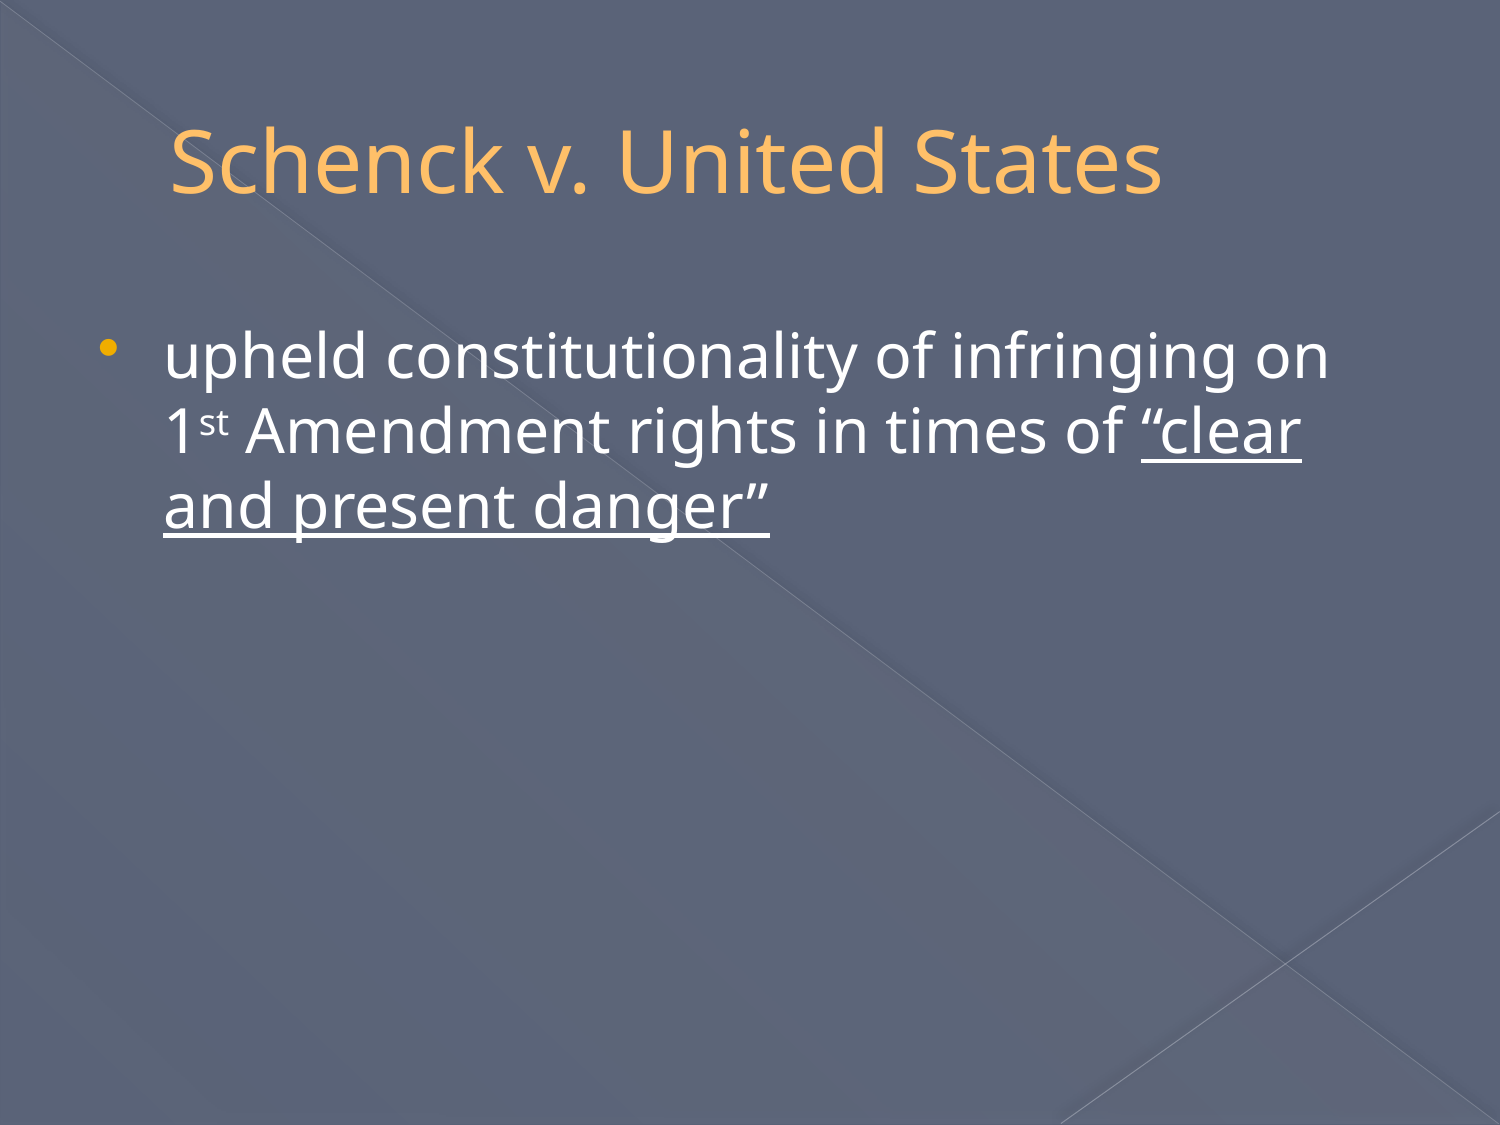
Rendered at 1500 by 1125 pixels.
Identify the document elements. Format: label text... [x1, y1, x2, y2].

title Schenck v. United States [75, 43, 1425, 274]
list upheld constitutionality of infringing on 1st Amendment rights in times of “clear and present danger” [75, 308, 1425, 1059]
